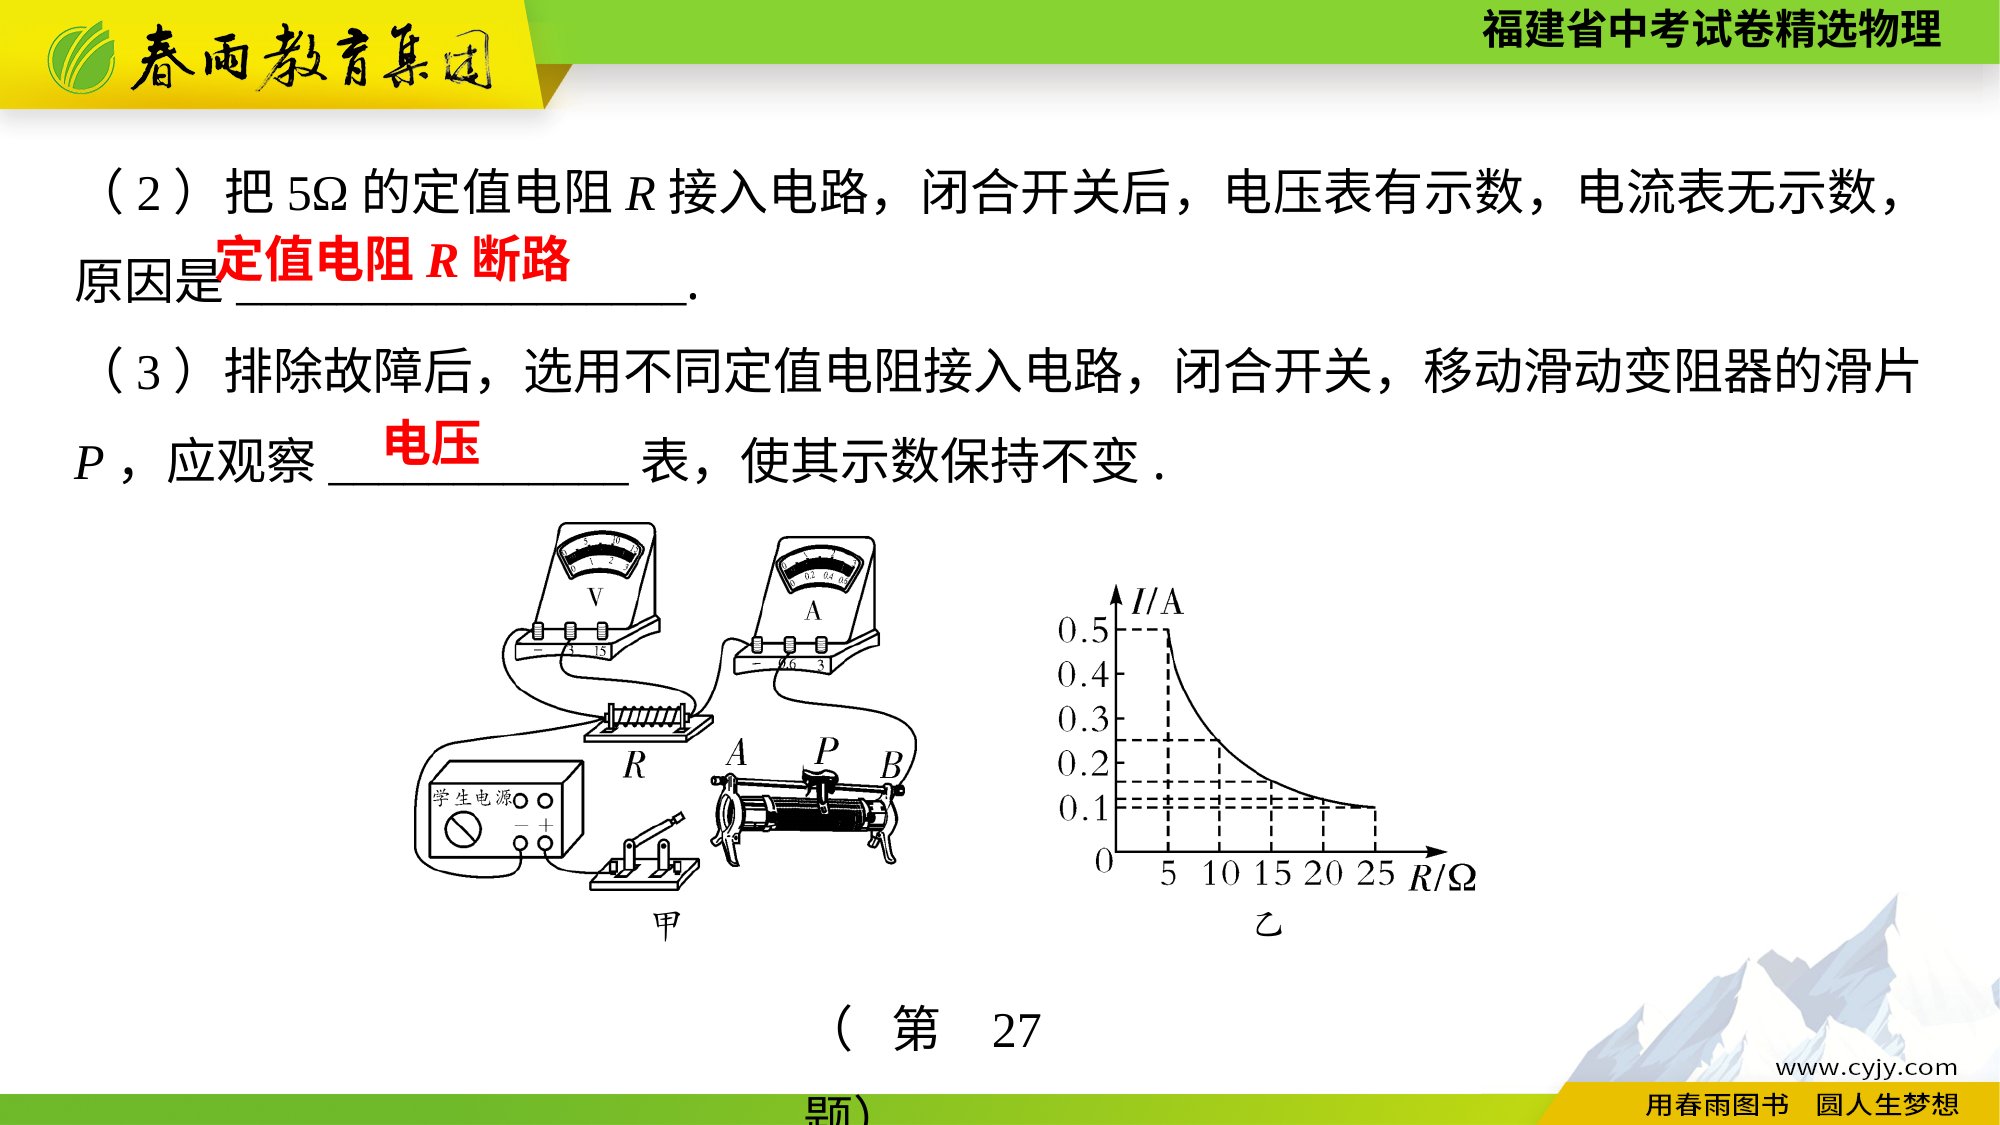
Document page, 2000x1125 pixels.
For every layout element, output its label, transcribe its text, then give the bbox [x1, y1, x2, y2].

text_box （第27题） [788, 969, 1069, 1066]
text_box 定值电阻R断路 [199, 219, 587, 295]
text_box 电压 [316, 403, 547, 479]
list （2）把5Ω的定值电阻R接入电路，闭合开关后，电压表有示数，电流表无示数，原因是__________________. （3）排除故障后，选用不同定值电阻接入电路，闭合开关，移动滑动变阻器的滑片P，应观察____________表，使其示数保持不变. [59, 122, 1944, 502]
picture [0, 0, 2000, 1125]
